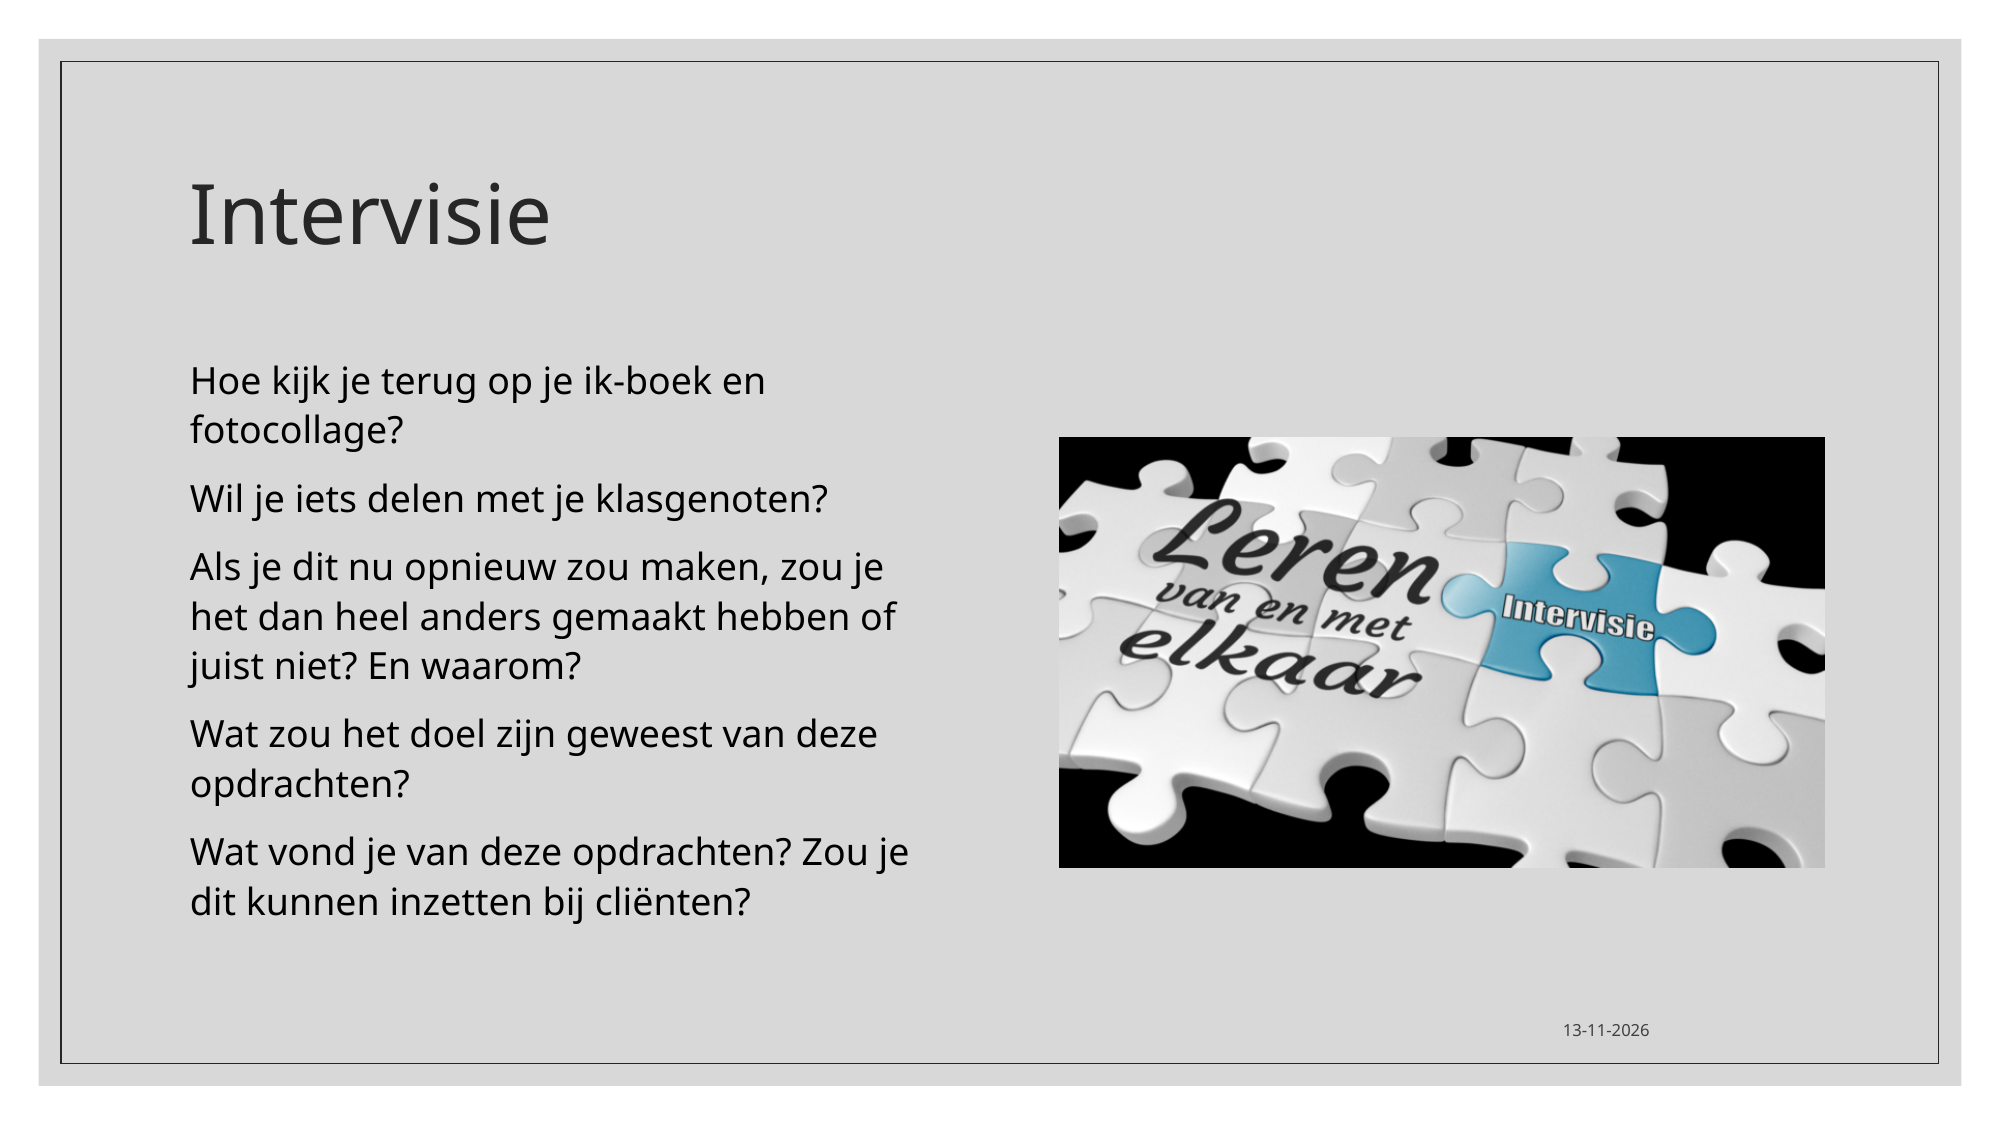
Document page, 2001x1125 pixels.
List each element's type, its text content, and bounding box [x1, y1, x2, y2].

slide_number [1190, 990, 1665, 1050]
title Intervisie [174, 105, 1825, 331]
picture [1059, 437, 1825, 868]
list Hoe kijk je terug op je ik-boek en fotocollage? Wil je iets delen met je klasgenoten? Als je dit nu opnieuw zou maken, zou je het dan heel anders gemaakt hebben of juist niet? En waarom? Wat zou het doel zijn geweest van deze opdrachten? Wat vond je van deze opdrachten? Zou je dit kunnen inzetten bij cliënten? [174, 345, 940, 960]
